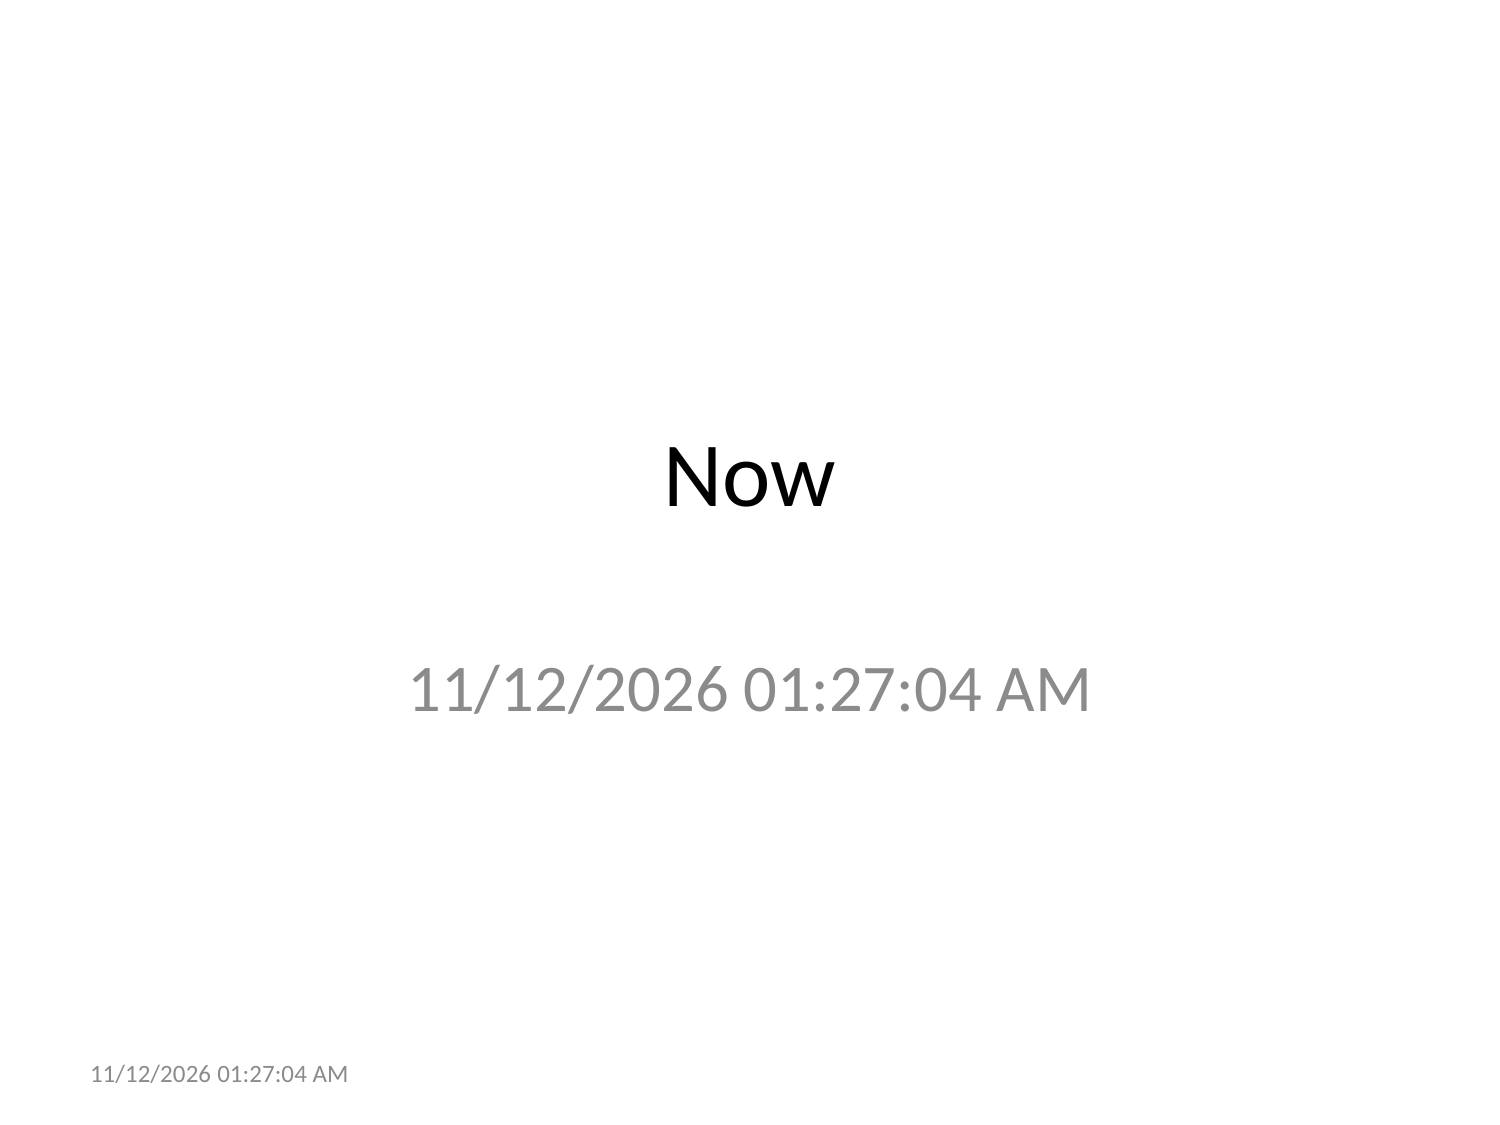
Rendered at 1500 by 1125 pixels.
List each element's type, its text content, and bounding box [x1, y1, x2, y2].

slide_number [75, 1042, 425, 1103]
title Now [112, 349, 1388, 591]
subtitle 2011-12-19 10:20:04 AM [225, 637, 1275, 925]
